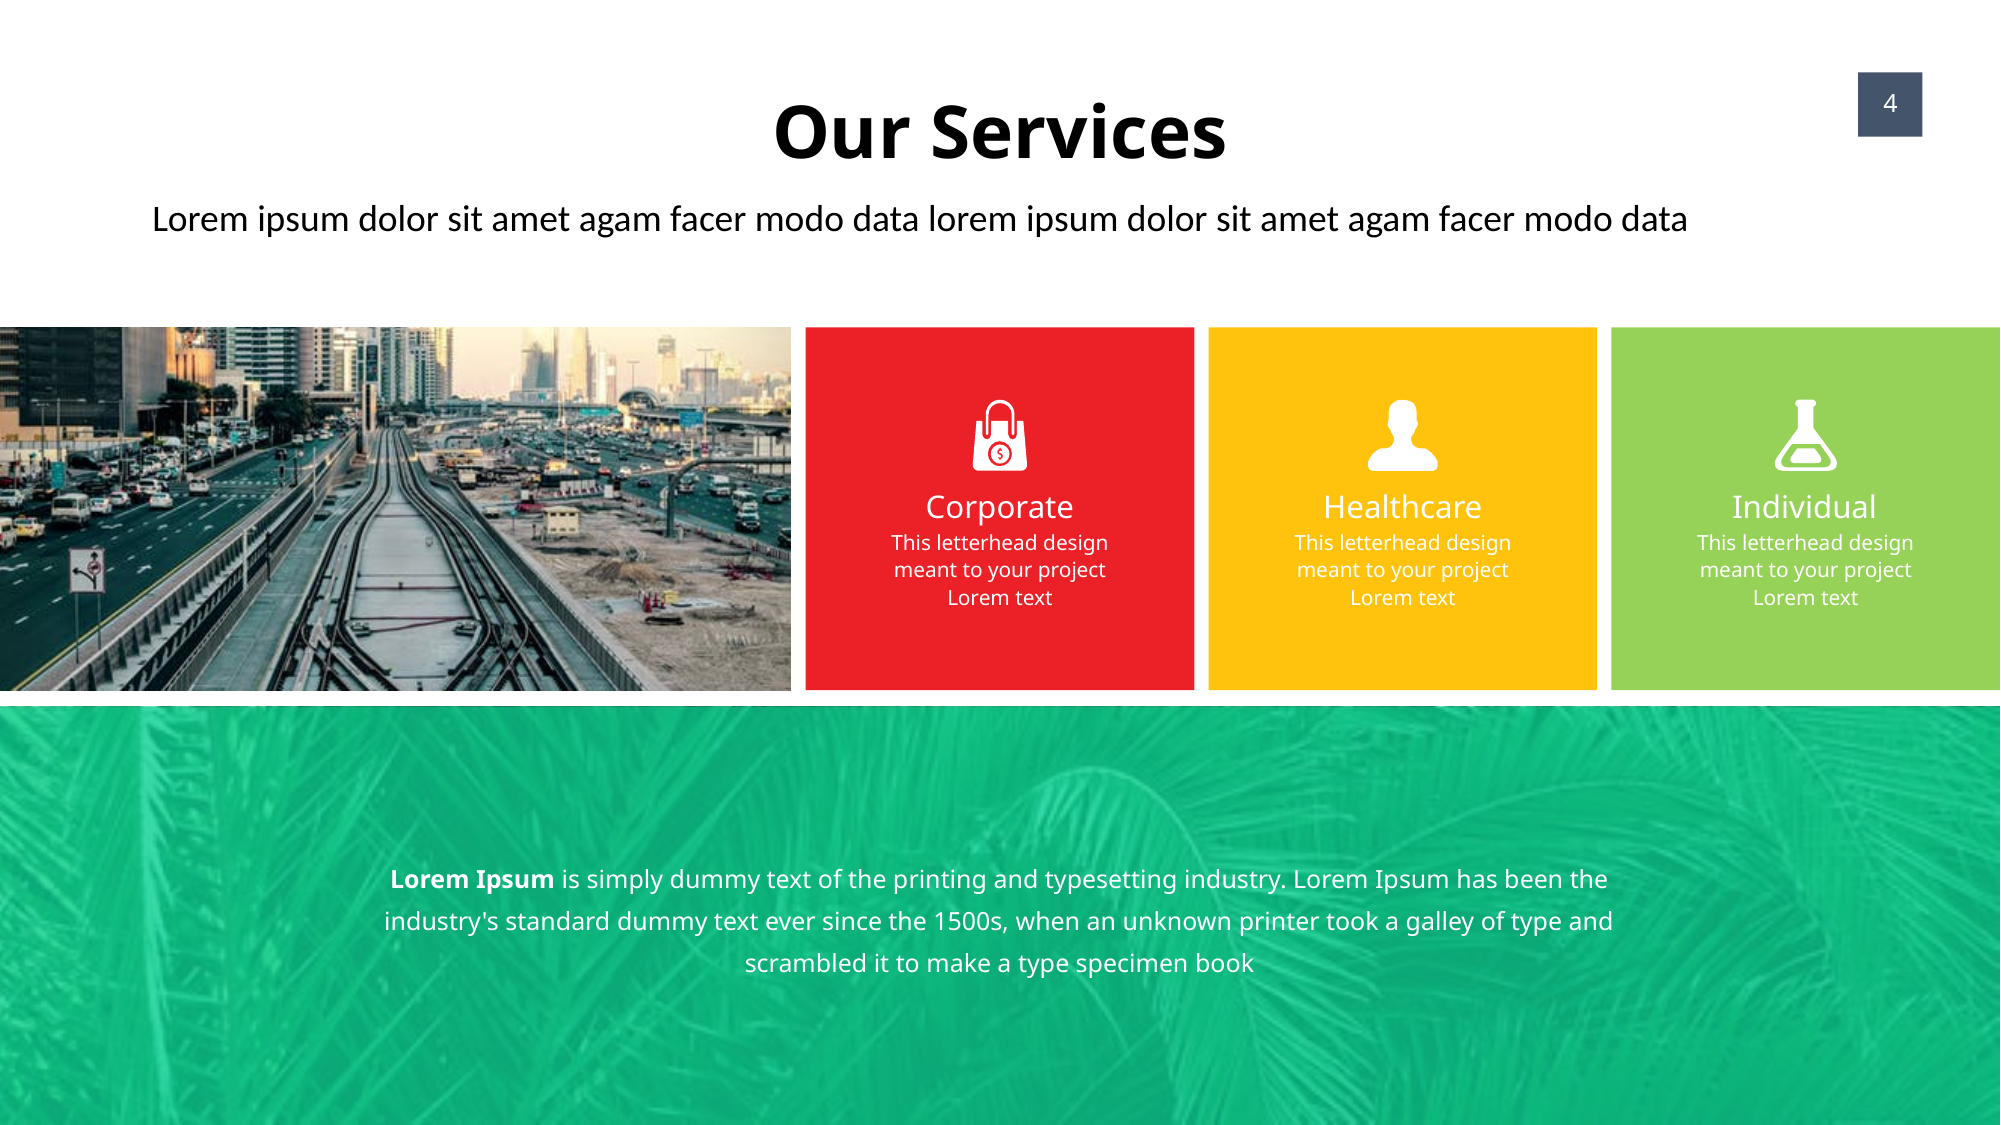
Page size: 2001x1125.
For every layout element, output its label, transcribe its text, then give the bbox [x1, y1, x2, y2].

picture [0, 327, 791, 691]
picture [0, 706, 2000, 1125]
subtitle Lorem ipsum dolor sit amet agam facer modo data lorem ipsum dolor sit amet agam facer modo data [137, 186, 1863, 227]
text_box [805, 327, 2000, 691]
title Our Services [137, 78, 1863, 186]
slide_number 4 [1863, 78, 1927, 130]
